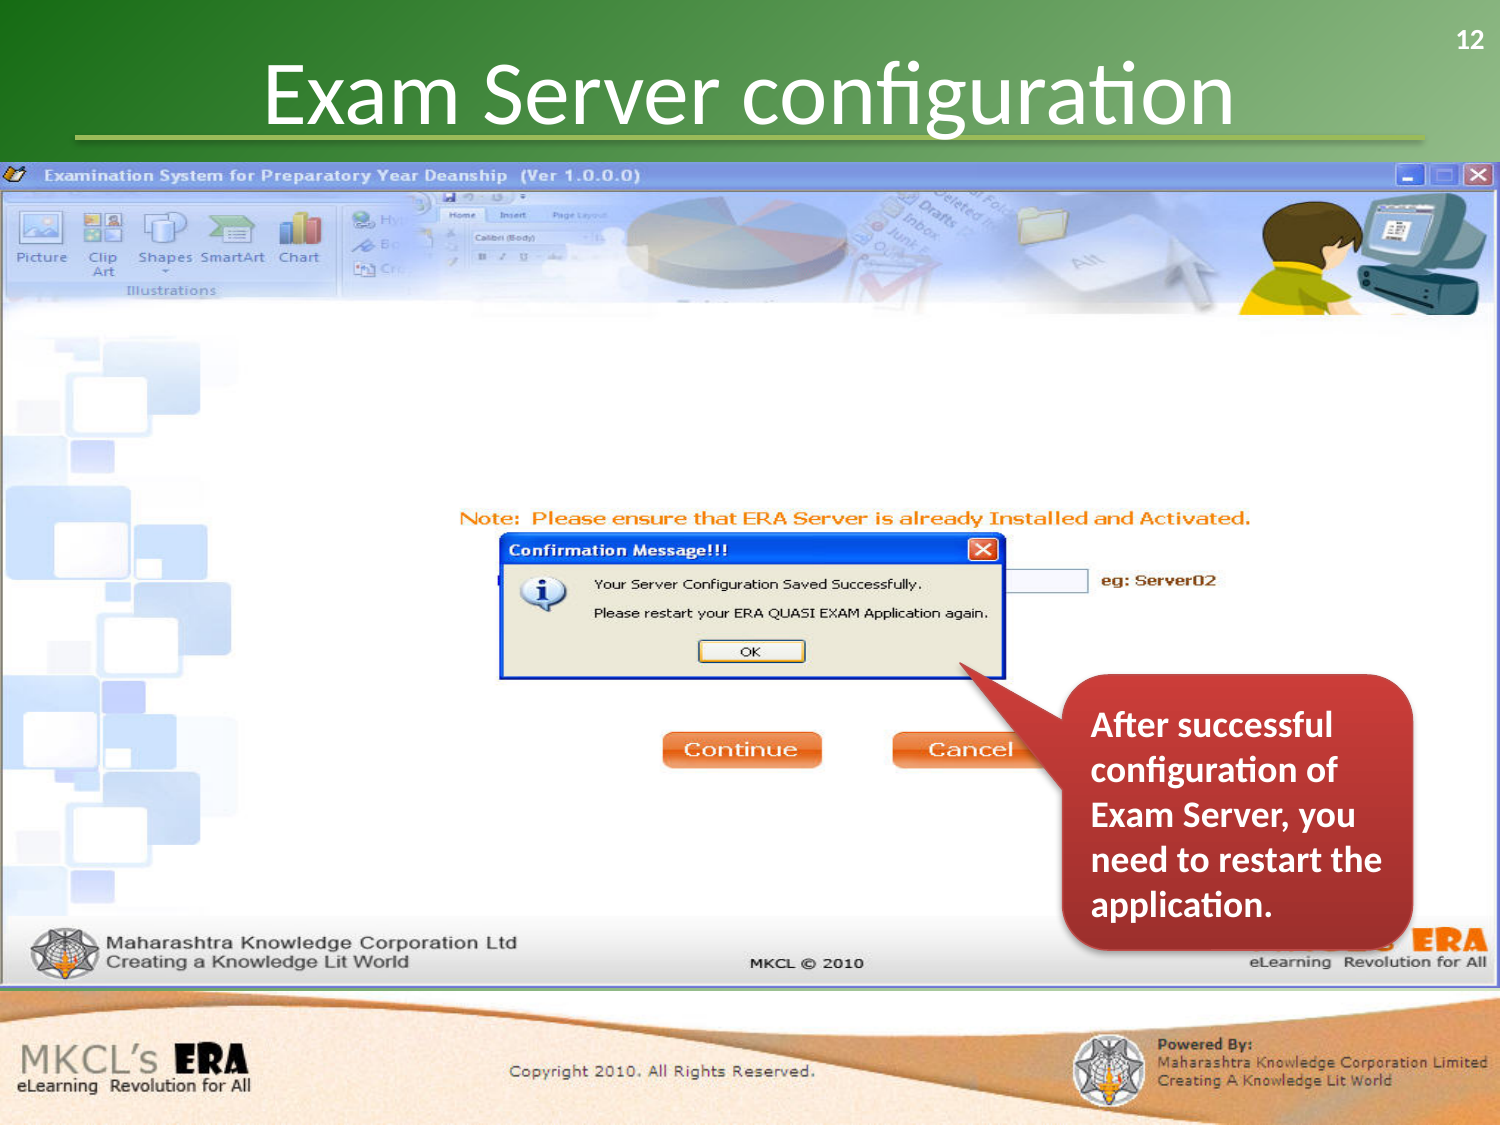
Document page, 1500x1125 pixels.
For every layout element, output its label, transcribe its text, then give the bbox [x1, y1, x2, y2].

title Exam Server configuration [75, 24, 1425, 150]
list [0, 162, 1500, 988]
picture [0, 991, 1500, 1125]
slide_number 12 [1425, 0, 1500, 75]
